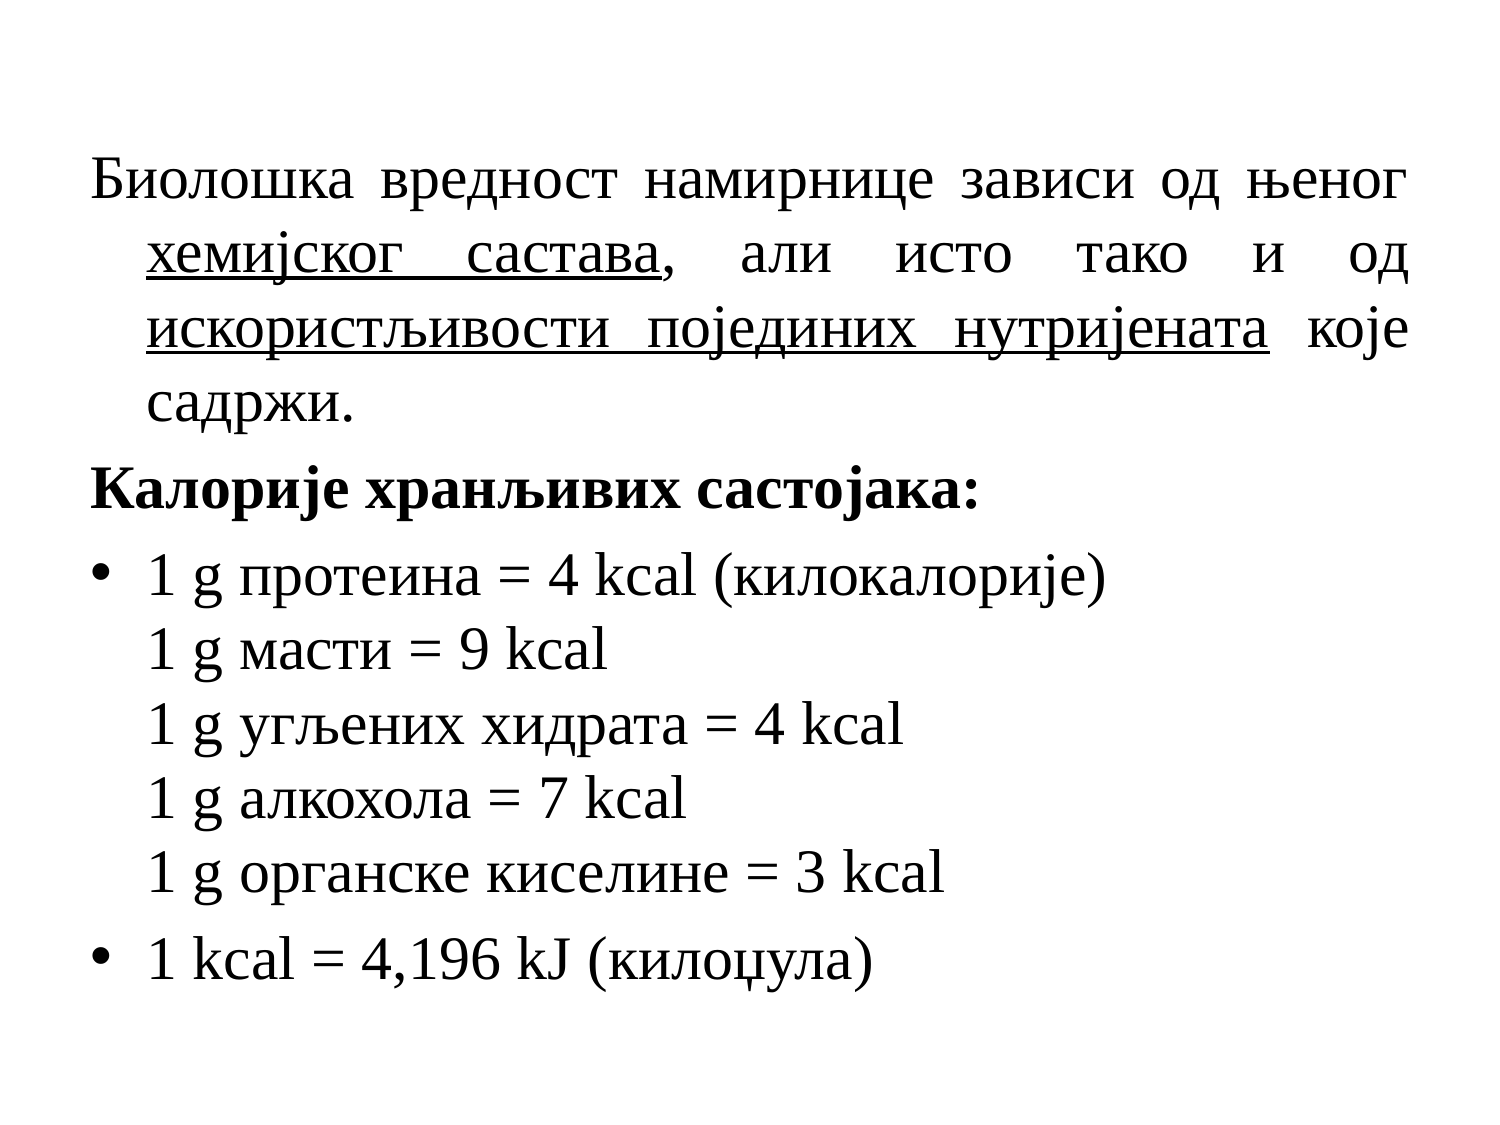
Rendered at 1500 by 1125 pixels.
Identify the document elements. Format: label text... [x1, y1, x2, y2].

list Биолошка вредност намирнице зависи од њеног хемијског састава, али исто тако и од искористљивости појединих нутријената које садржи. Калорије хранљивих састојака: 1 g протеина = 4 kcal (килокалорије) 1 g масти = 9 kcal 1 g угљених хидрата = 4 kcal 1 g алкохола = 7 kcal 1 g органске киселине = 3 kcal 1 kcal = 4,196 kJ (килоџула) [75, 128, 1425, 1005]
